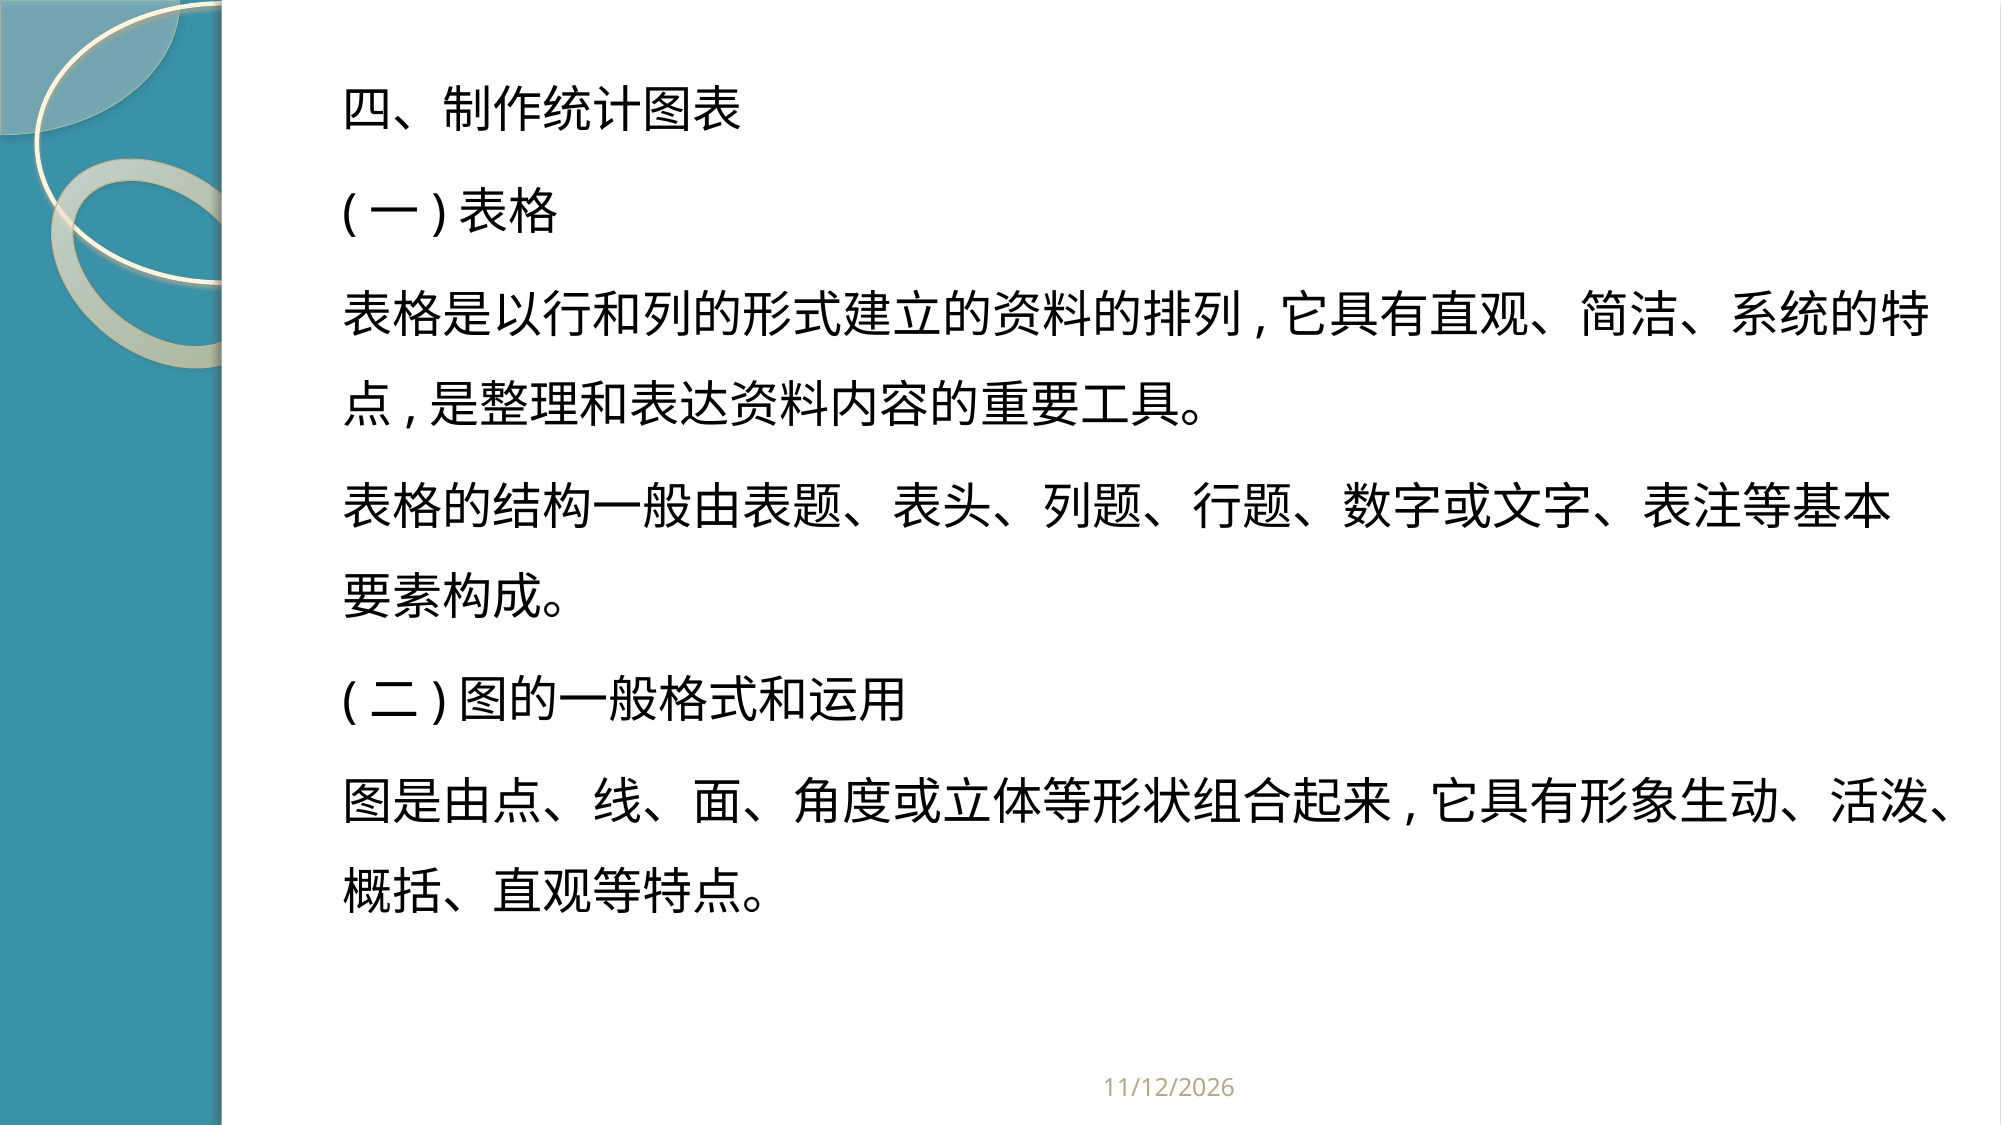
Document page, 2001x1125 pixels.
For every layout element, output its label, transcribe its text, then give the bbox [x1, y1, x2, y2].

list 四、制作统计图表 (一)表格 表格是以行和列的形式建立的资料的排列,它具有直观、简洁、系统的特点,是整理和表达资料内容的重要工具。 表格的结构一般由表题、表头、列题、行题、数字或文字、表注等基本要素构成。 (二)图的一般格式和运用 图是由点、线、面、角度或立体等形状组合起来,它具有形象生动、活泼、概括、直观等特点。 [313, 39, 1954, 1035]
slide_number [783, 1034, 1250, 1113]
